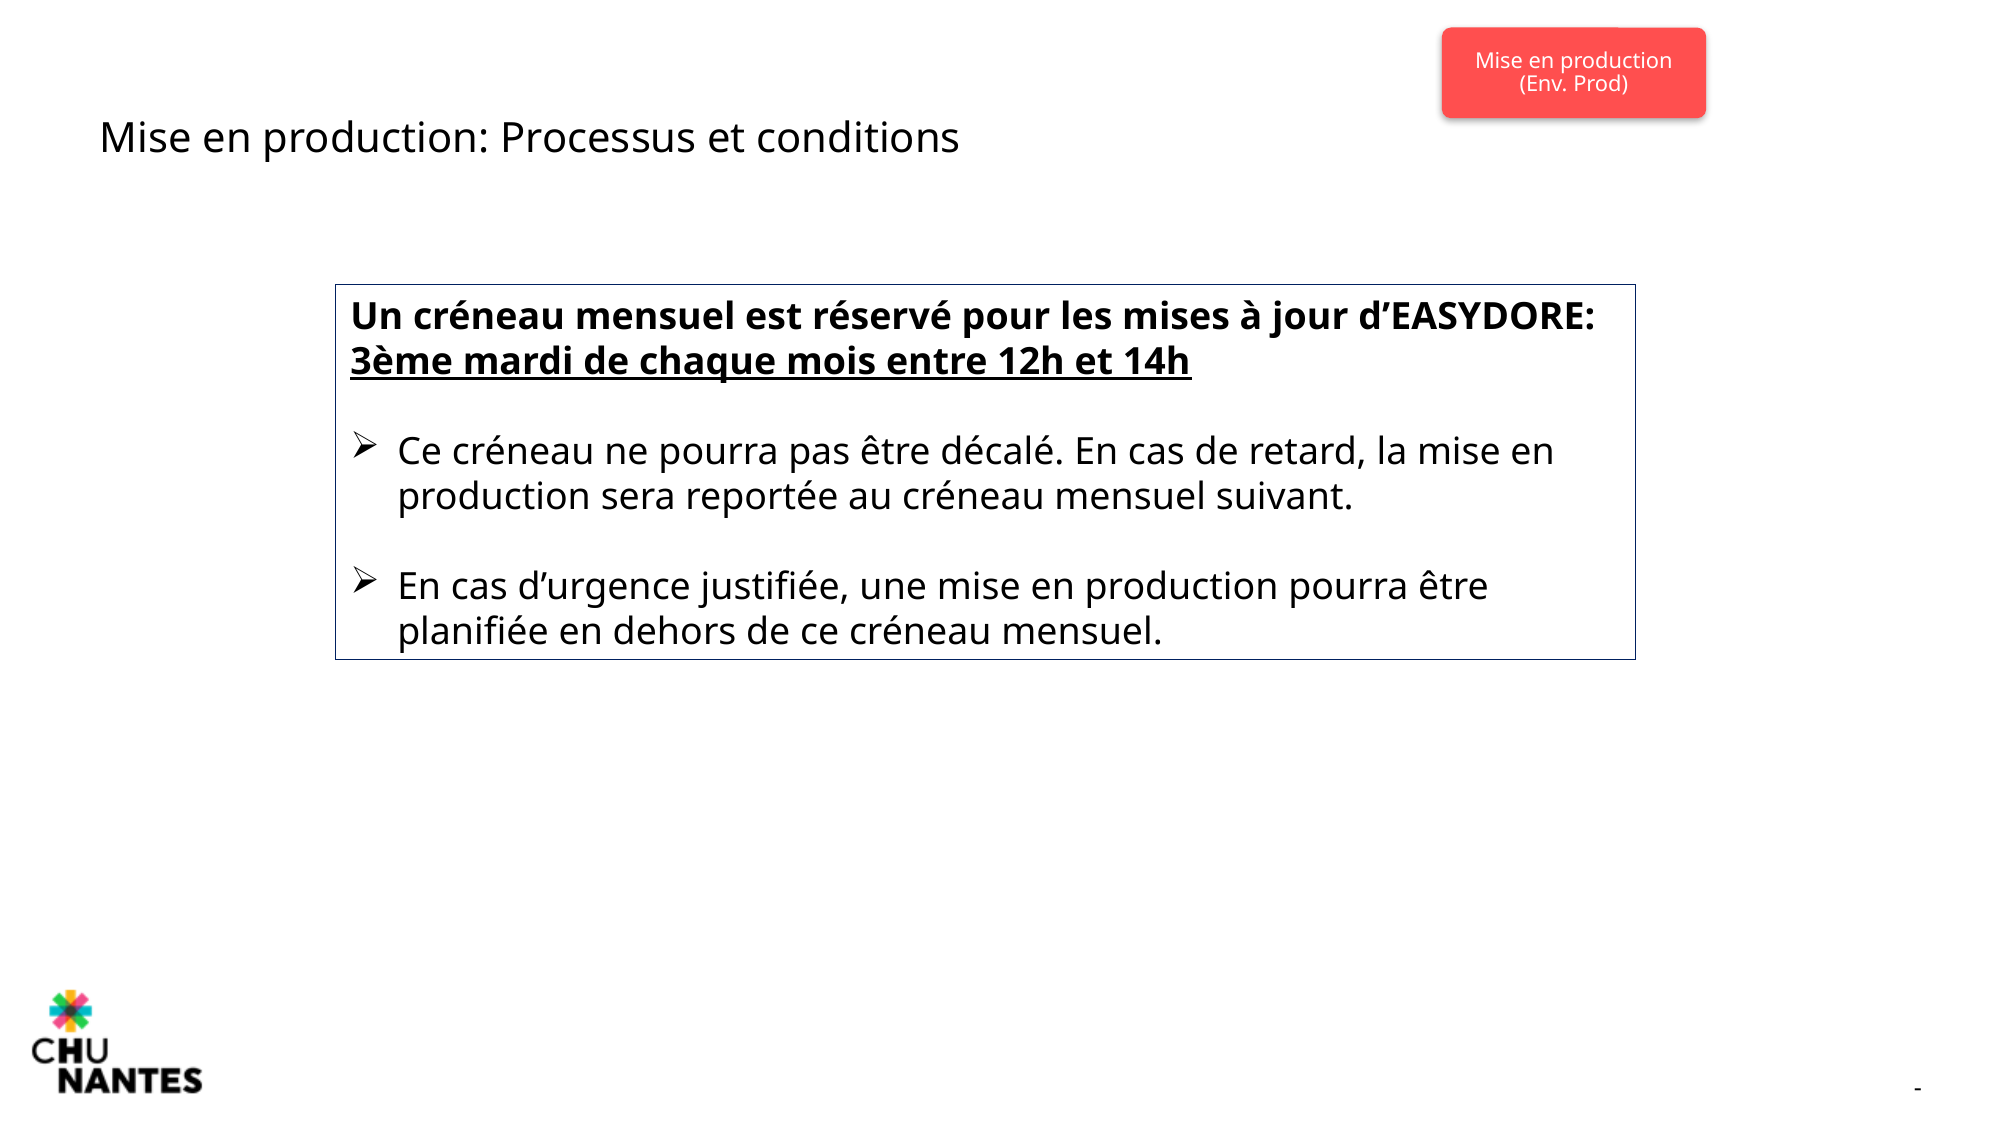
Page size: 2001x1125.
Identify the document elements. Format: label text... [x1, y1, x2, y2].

title Mise en production: Processus et conditions [99, 45, 1900, 233]
picture [12, 973, 221, 1106]
text_box Un créneau mensuel est réservé pour les mises à jour d’EASYDORE: 3ème mardi de chaque mois entre 12h et 14h Ce créneau ne pourra pas être décalé. En cas de retard, la mise en production sera reportée au créneau mensuel suivant. En cas d’urgence justifiée, une mise en production pourra être planifiée en dehors de ce créneau mensuel. [335, 284, 1636, 660]
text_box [1441, 27, 1707, 119]
